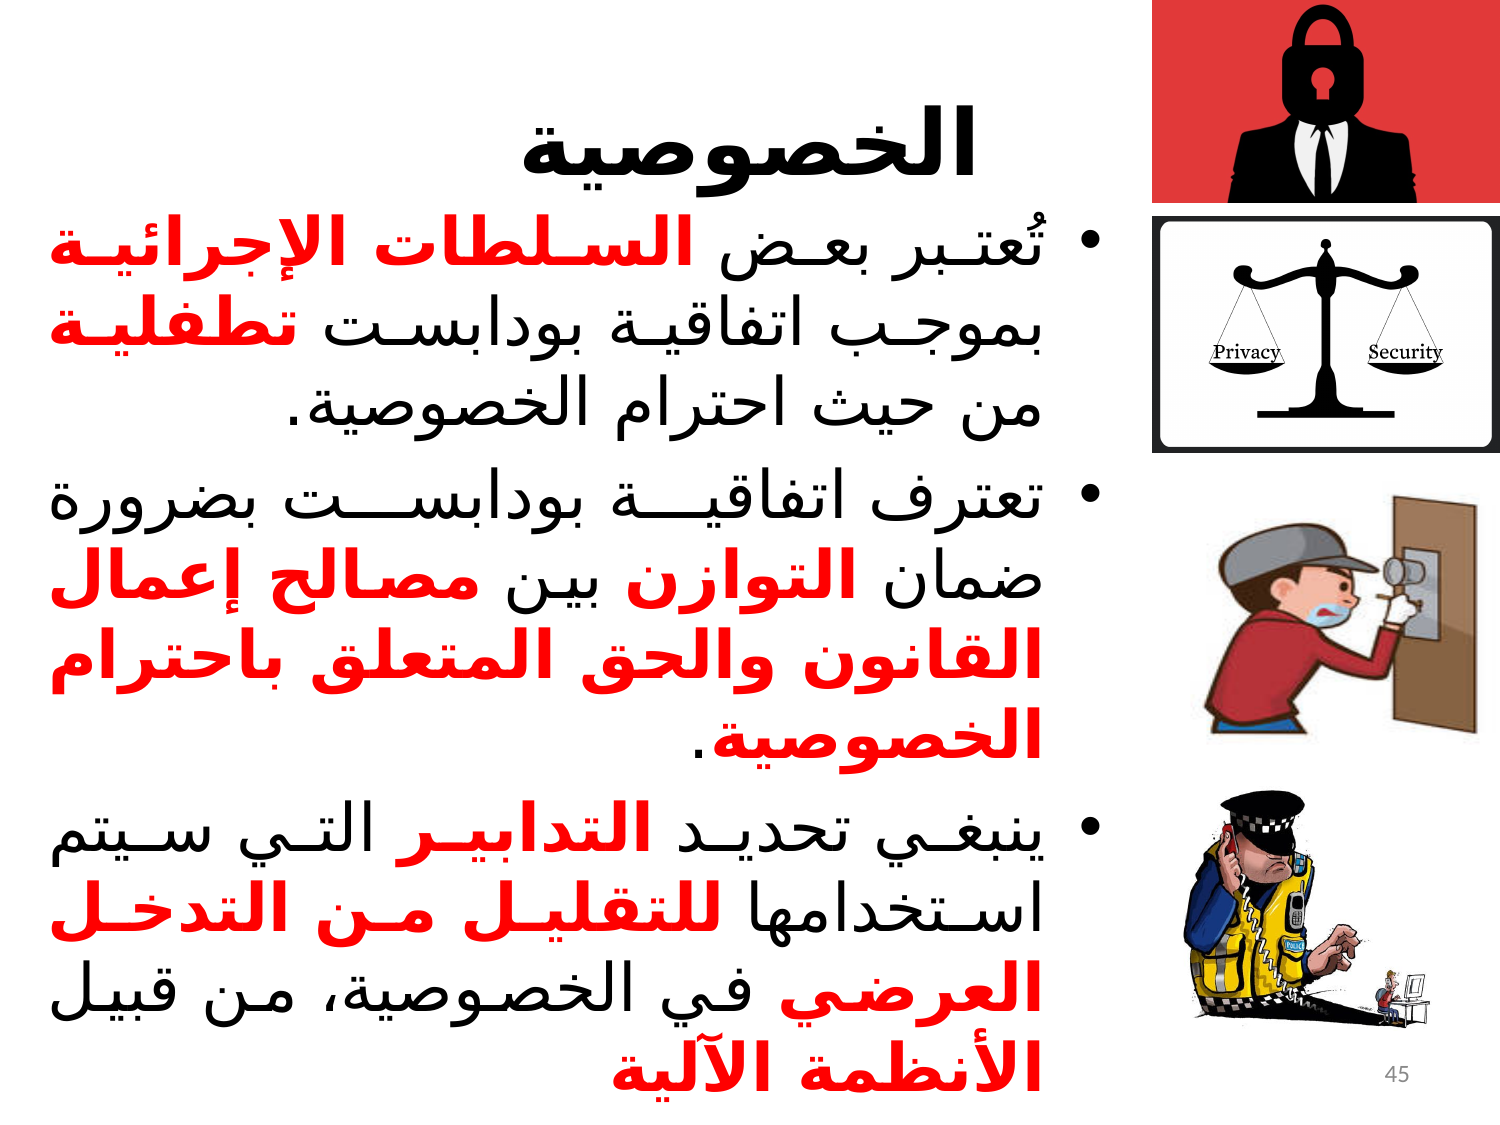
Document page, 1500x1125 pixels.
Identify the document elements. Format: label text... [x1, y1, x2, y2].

picture [1152, 0, 1500, 203]
picture [1159, 481, 1500, 748]
picture [1152, 215, 1500, 453]
slide_number 45 [1074, 1042, 1425, 1103]
title الخصوصية [75, 45, 1156, 233]
list تُعتبر بعض السلطات الإجرائية بموجب اتفاقية بودابست تطفلية من حيث احترام الخصوصية. تعترف اتفاقية بودابست بضرورة ضمان التوازن بين مصالح إعمال القانون والحق المتعلق باحترام الخصوصية. ينبغي تحديد التدابير التي سيتم استخدامها للتقليل من التدخل العرضي في الخصوصية، من قبيل الأنظمة الآلية [32, 191, 1118, 1009]
picture [1166, 786, 1493, 1031]
